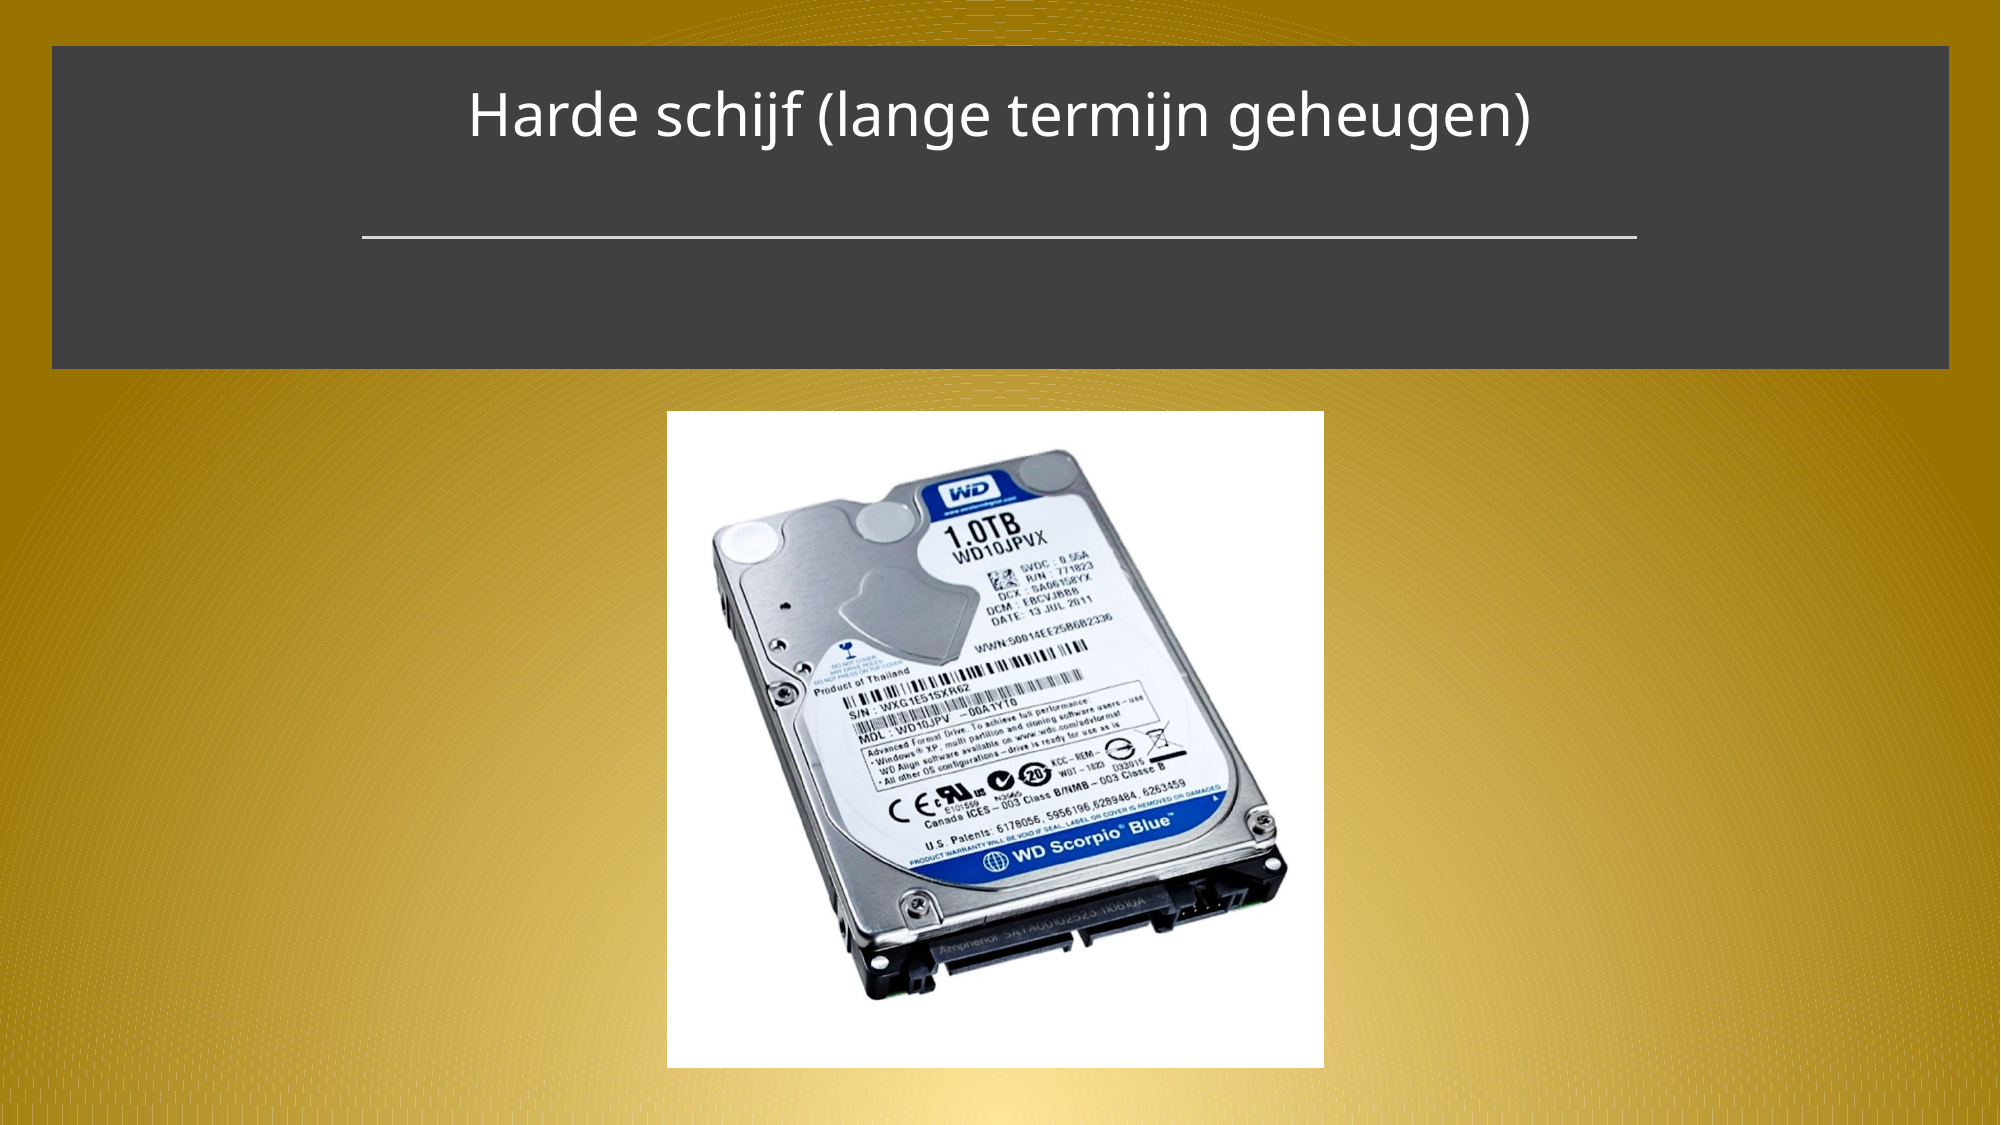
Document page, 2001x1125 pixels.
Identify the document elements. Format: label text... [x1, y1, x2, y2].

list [667, 411, 1324, 1068]
text_box [61, 55, 1939, 360]
title Harde schijf (lange termijn geheugen) [86, 76, 1914, 230]
